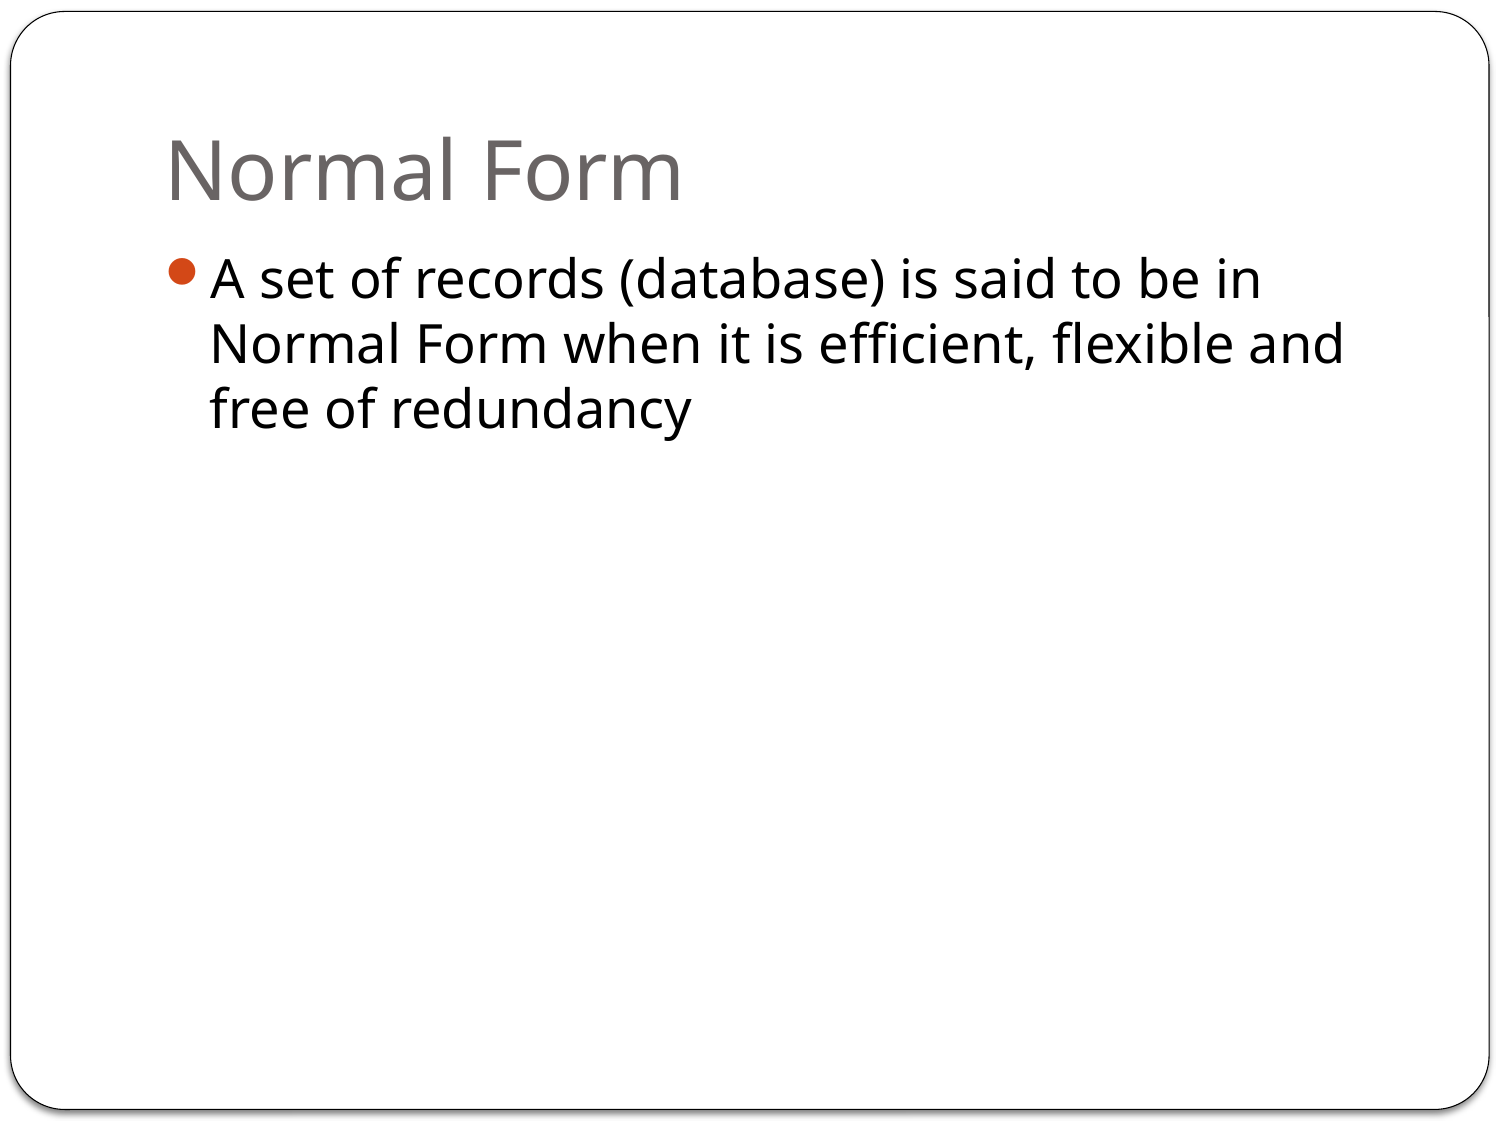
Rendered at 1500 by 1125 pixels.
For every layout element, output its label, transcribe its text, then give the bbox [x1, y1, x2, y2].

list A set of records (database) is said to be in Normal Form when it is efficient, flexible and free of redundancy [150, 237, 1425, 988]
title Normal Form [150, 45, 1425, 233]
